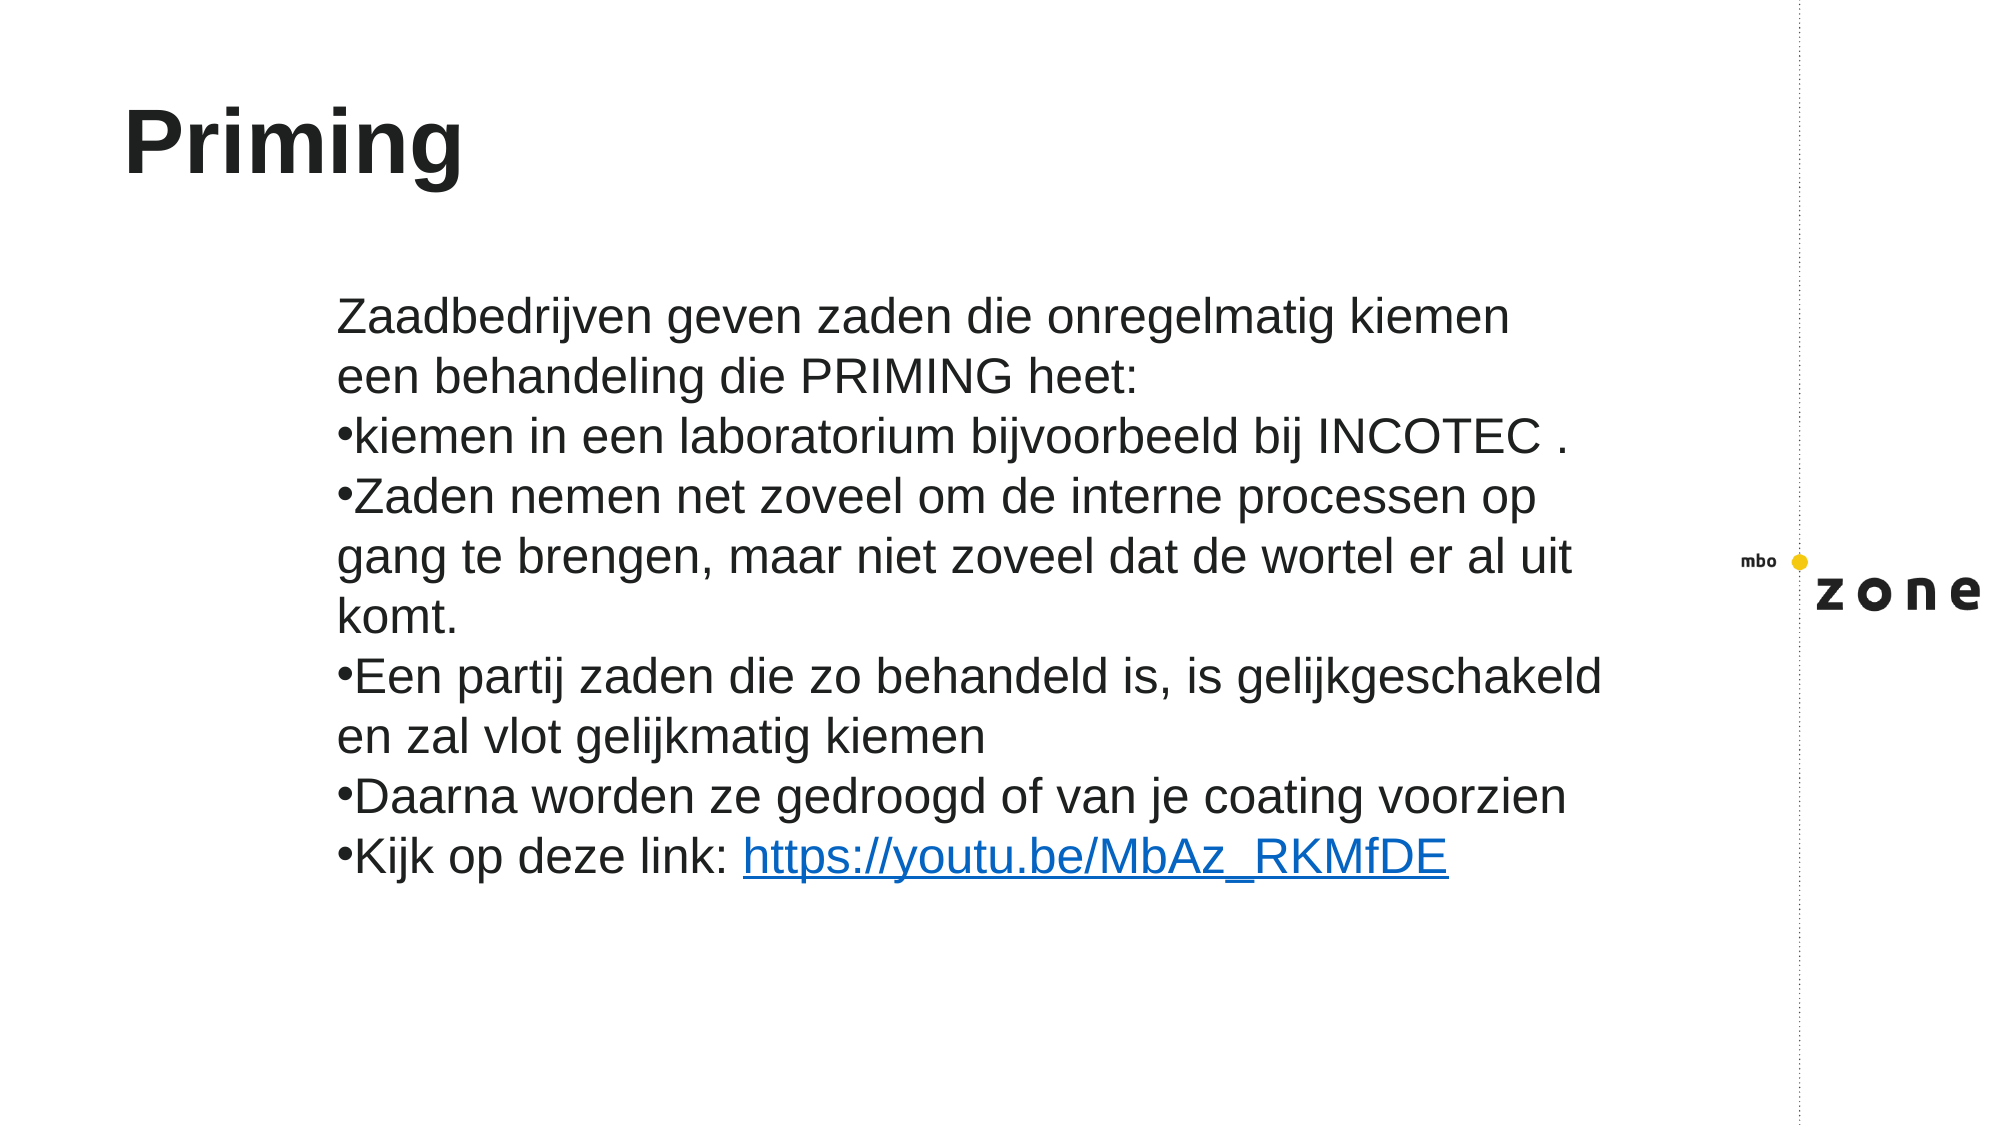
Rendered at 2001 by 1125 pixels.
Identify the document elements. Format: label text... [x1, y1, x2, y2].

title Priming [124, 94, 1607, 272]
list Zaadbedrijven geven zaden die onregelmatig kiemen een behandeling die PRIMING heet: kiemen in een laboratorium bijvoorbeeld bij INCOTEC . Zaden nemen net zoveel om de interne processen op gang te brengen, maar niet zoveel dat de wortel er al uit komt. Een partij zaden die zo behandeld is, is gelijkgeschakeld en zal vlot gelijkmatig kiemen Daarna worden ze gedroogd of van je coating voorzien Kijk op deze link: https://youtu.be/MbAz_RKMfDE [336, 283, 1607, 998]
picture [1596, 0, 2001, 1125]
